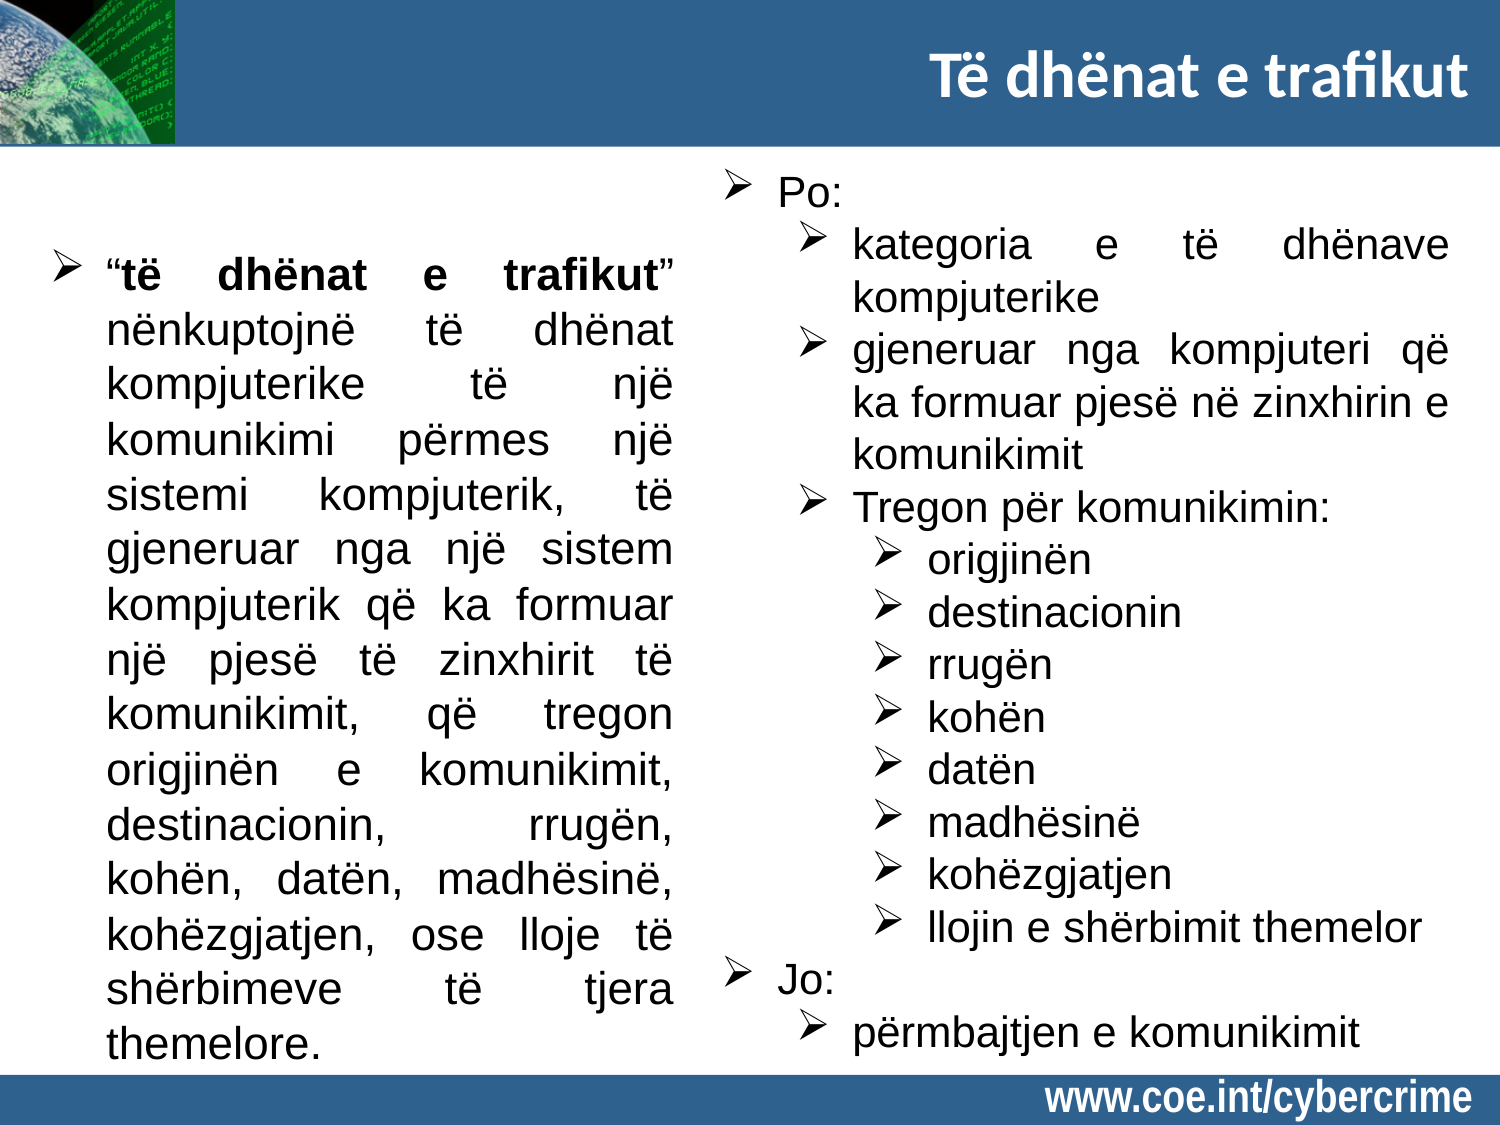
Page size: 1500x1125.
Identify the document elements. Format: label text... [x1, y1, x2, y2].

picture [0, 0, 175, 144]
text_box “të dhënat e trafikut” nënkuptojnë të dhënat kompjuterike të një komunikimi përmes një sistemi kompjuterik, të gjeneruar nga një sistem kompjuterik që ka formuar një pjesë të zinxhirit të komunikimit, që tregon origjinën e komunikimit, destinacionin, rrugën, kohën, datën, madhësinë, kohëzgjatjen, ose lloje të shërbimeve të tjera themelore. [34, 236, 689, 1077]
text_box Po: kategoria e të dhënave kompjuterike gjeneruar nga kompjuteri që ka formuar pjesë në zinxhirin e komunikimit Tregon për komunikimin: origjinën destinacionin rrugën kohën datën madhësinë kohëzgjatjen llojin e shërbimit themelor Jo: përmbajtjen e komunikimit [706, 156, 1465, 1064]
text_box [0, 1073, 1030, 1125]
text_box www.coe.int/cybercrime [1030, 1059, 1500, 1125]
text_box Të dhënat e trafikut [177, 0, 1500, 149]
